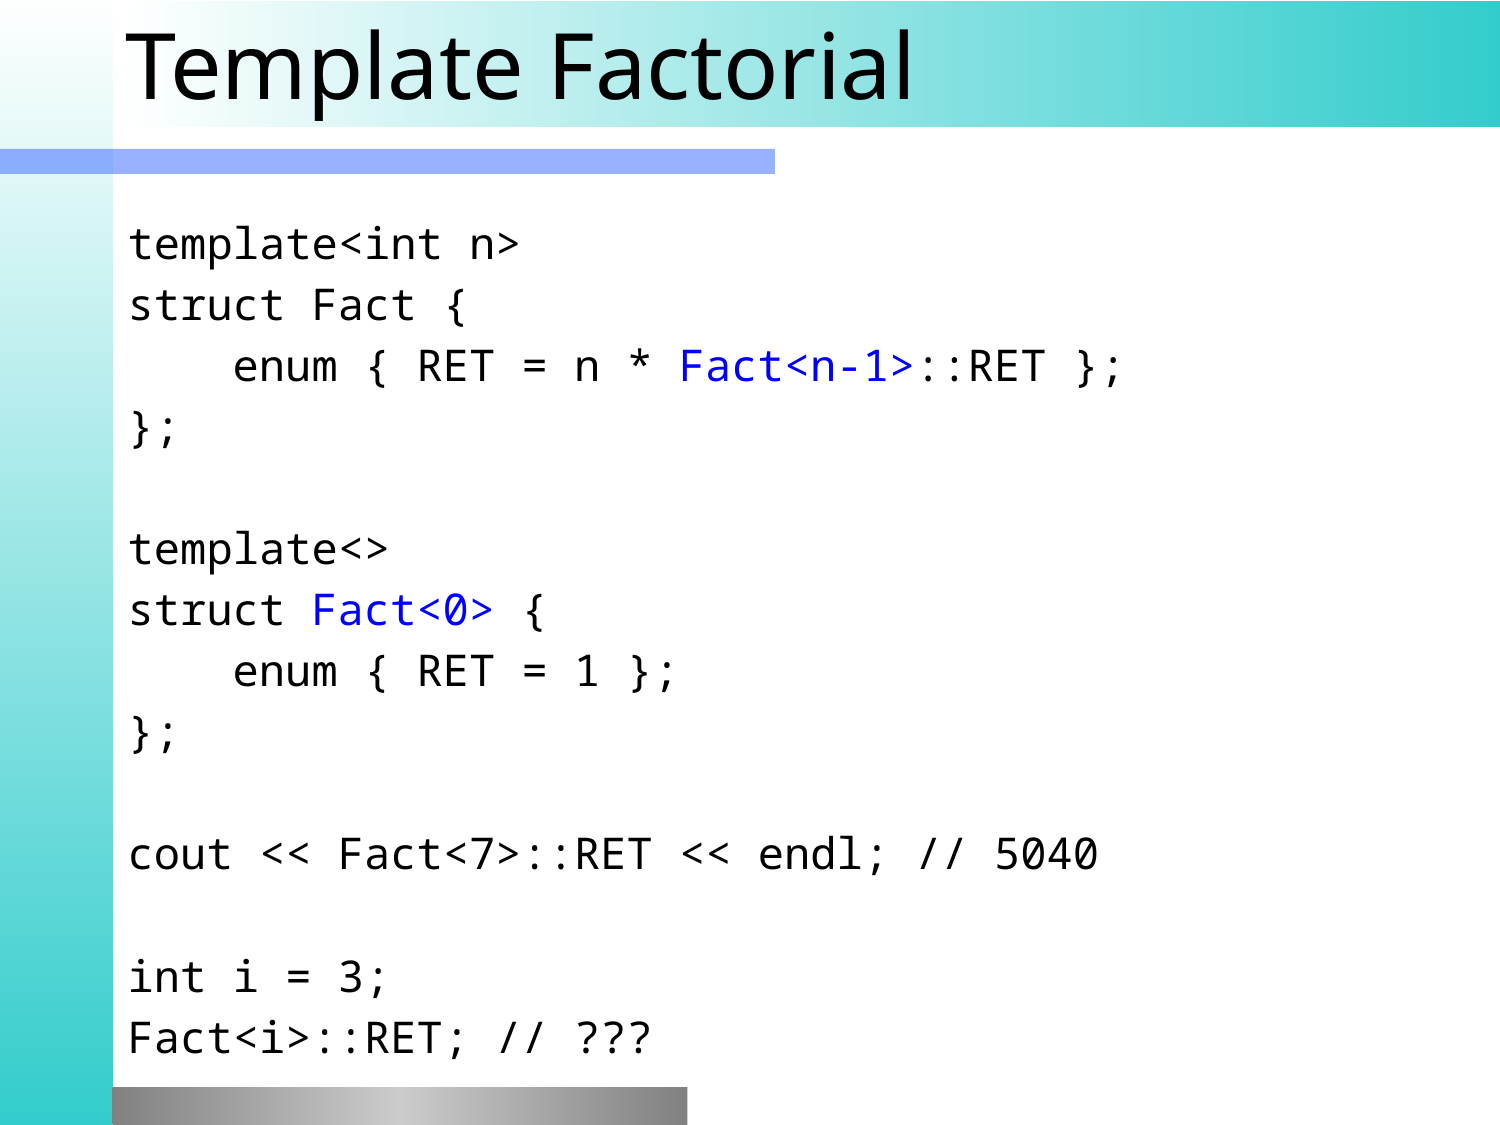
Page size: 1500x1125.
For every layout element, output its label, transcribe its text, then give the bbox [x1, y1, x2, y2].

title Template Factorial [110, 0, 1500, 126]
list template<int n> struct Fact { enum { RET = n * Fact<n-1>::RET }; }; template<> struct Fact<0> { enum { RET = 1 }; }; cout << Fact<7>::RET << endl; // 5040 int i = 3; Fact<i>::RET; // ??? [112, 207, 1388, 1073]
